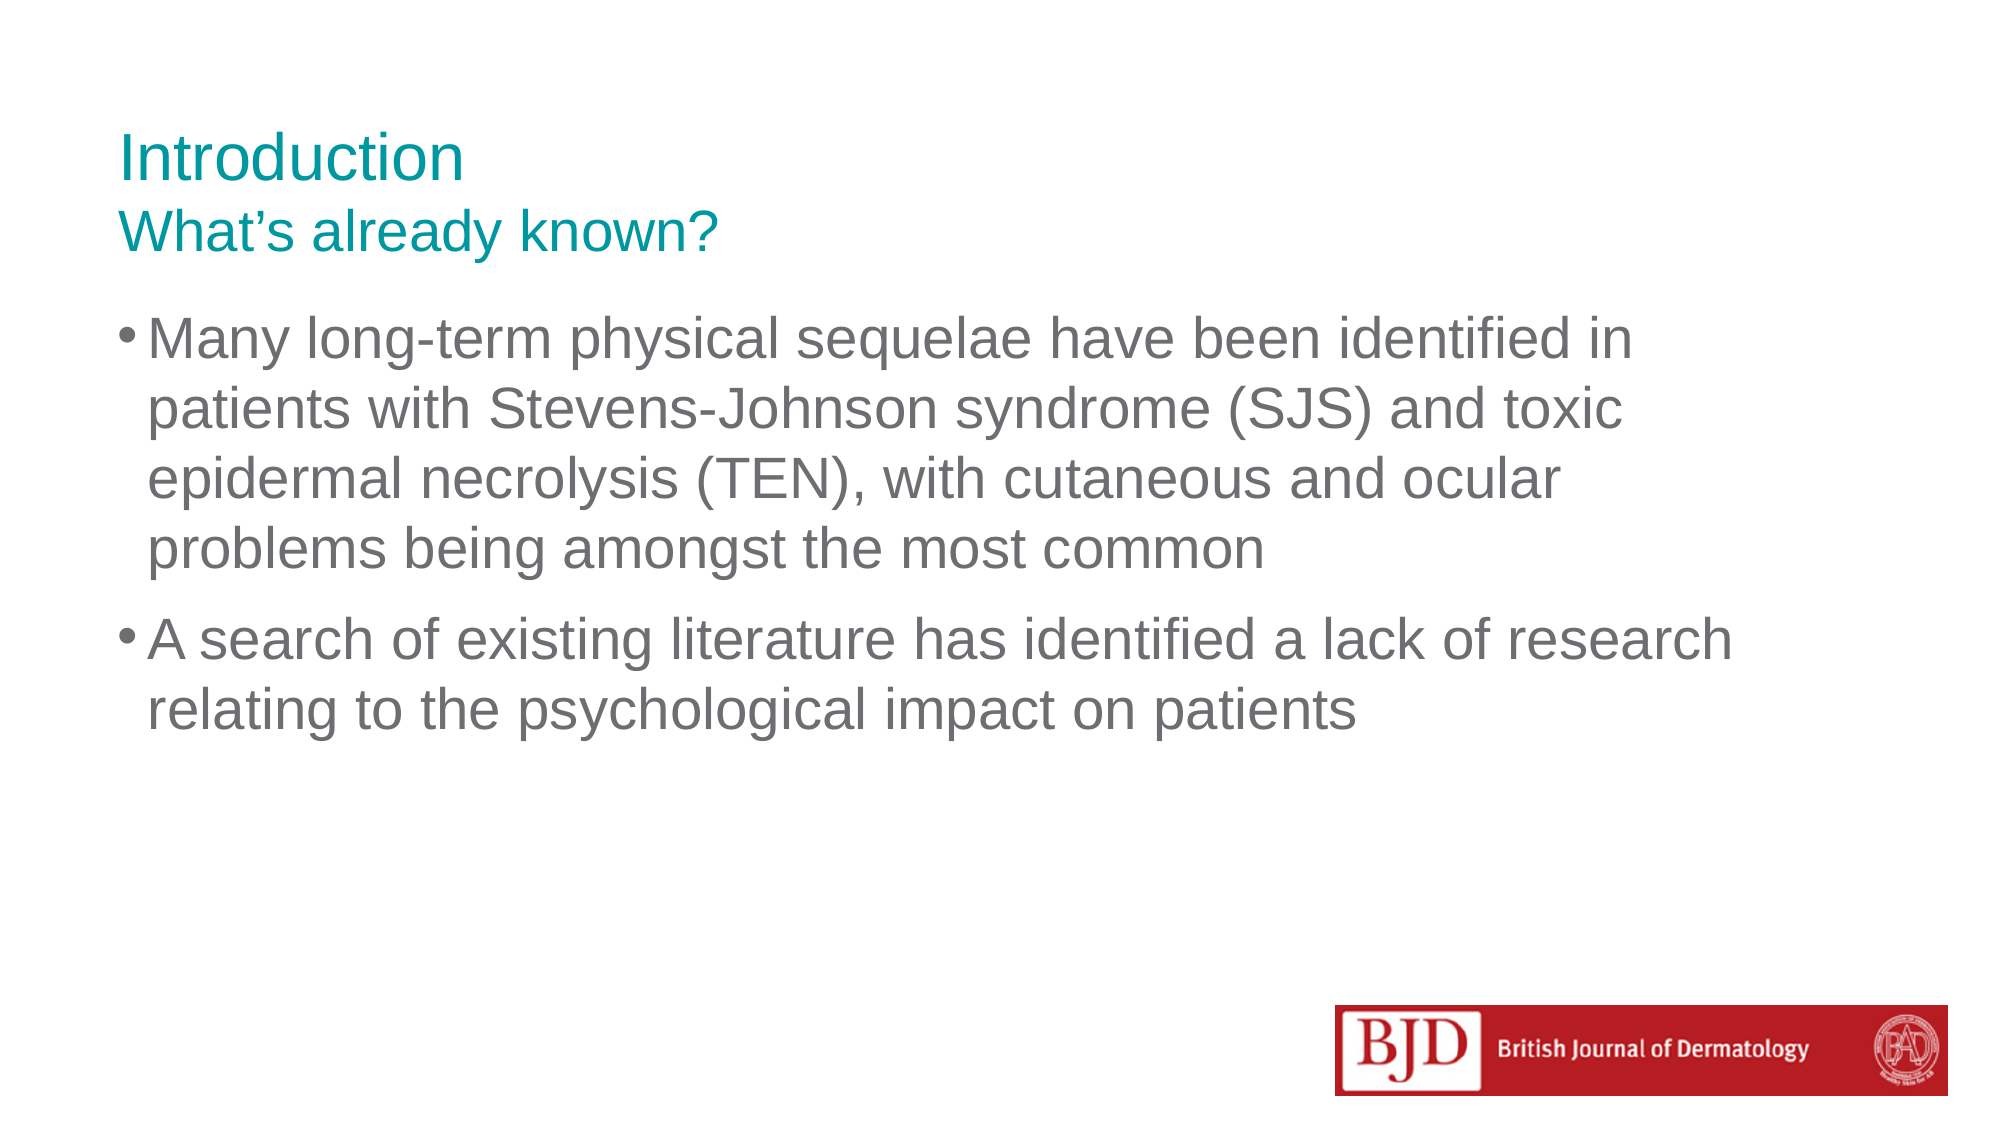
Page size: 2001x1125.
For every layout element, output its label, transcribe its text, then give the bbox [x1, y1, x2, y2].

picture [1335, 1005, 1948, 1096]
list Many long-term physical sequelae have been identified in patients with Stevens-Johnson syndrome (SJS) and toxic epidermal necrolysis (TEN), with cutaneous and ocular problems being amongst the most common A search of existing literature has identified a lack of research relating to the psychological impact on patients [117, 299, 1811, 905]
title Introduction What’s already known? [118, 113, 1885, 197]
